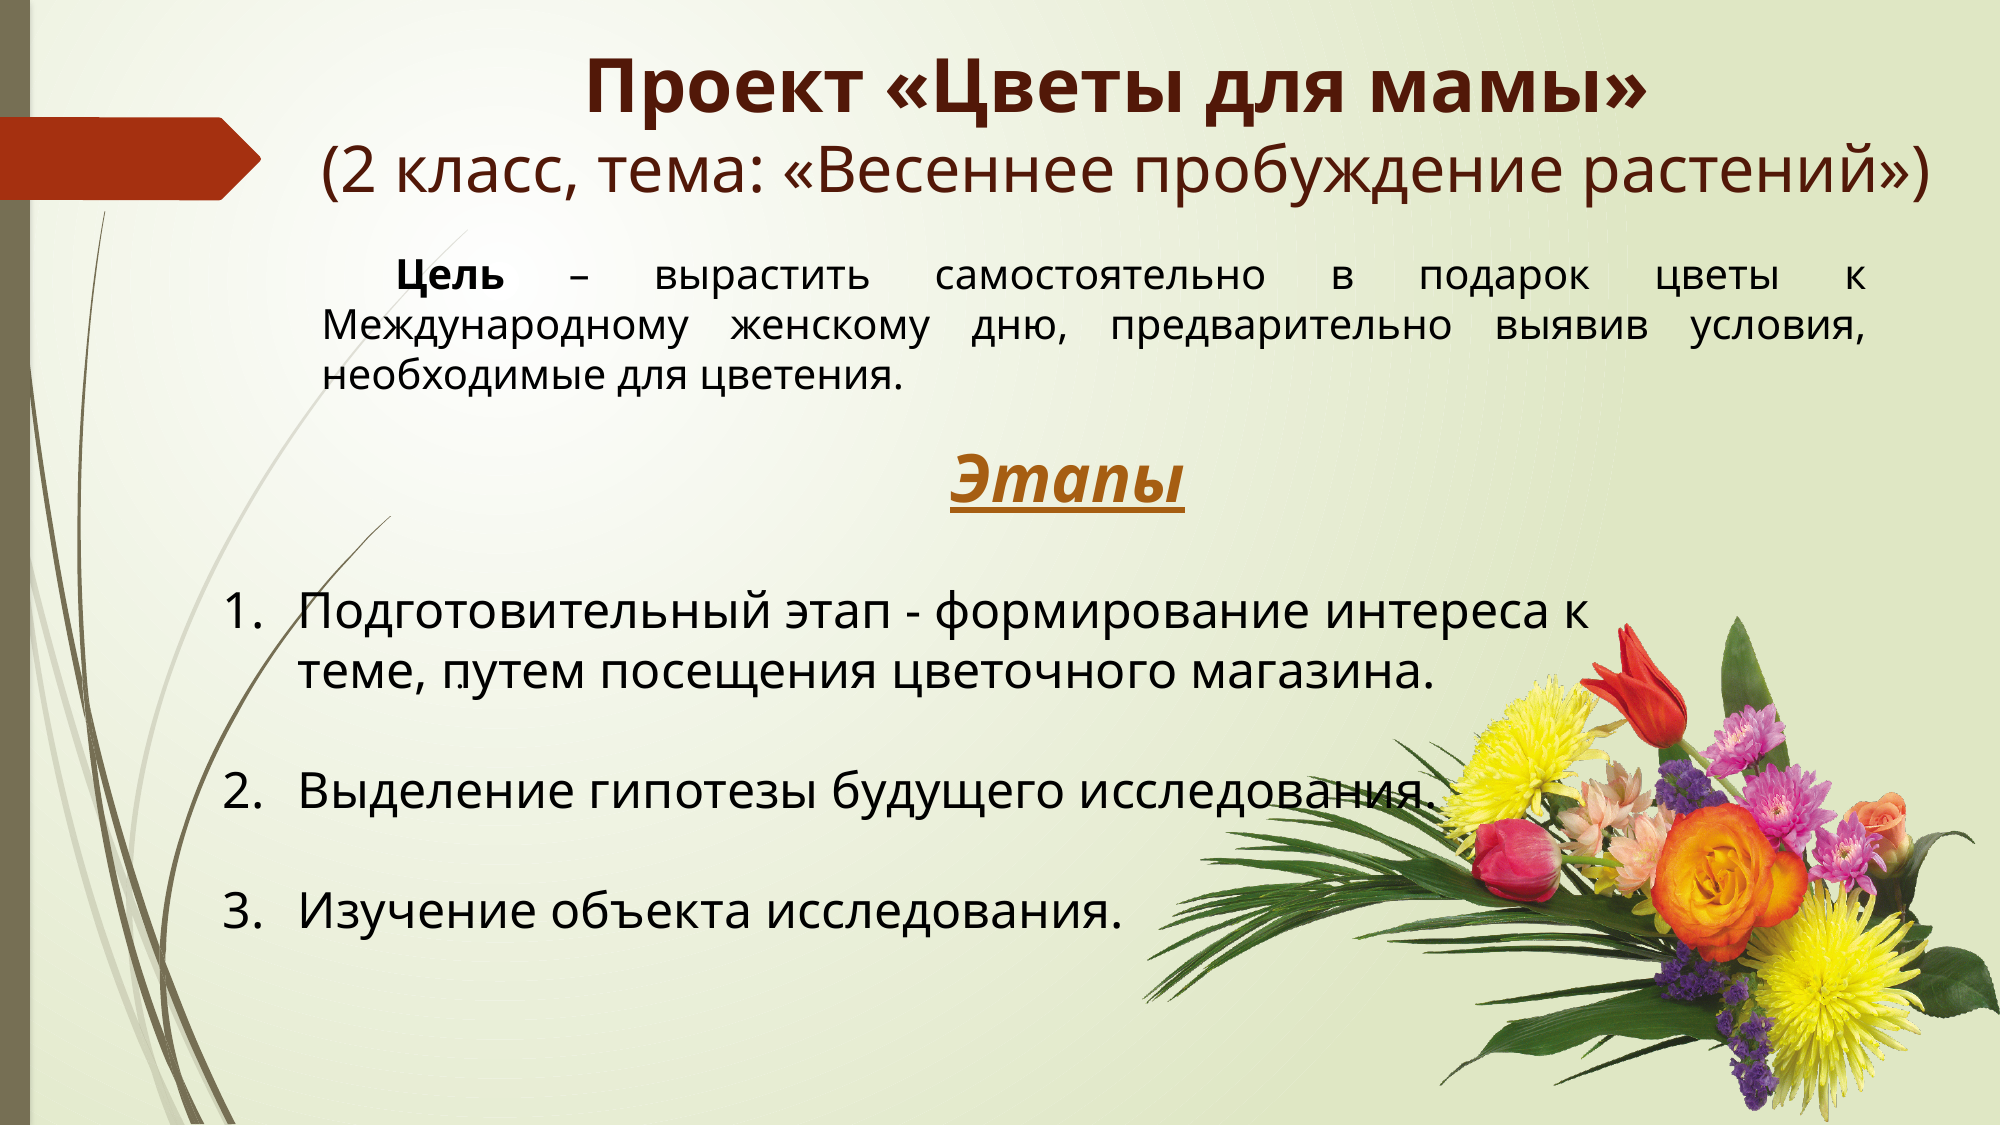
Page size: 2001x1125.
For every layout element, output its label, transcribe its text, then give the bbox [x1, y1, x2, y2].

text_box Этапы [935, 428, 1201, 524]
text_box Подготовительный этап - формирование интереса к теме, путем посещения цветочного магазина. Выделение гипотезы будущего исследования. Изучение объекта исследования. [208, 571, 1673, 992]
title Проект «Цветы для мамы» (2 класс, тема: «Весеннее пробуждение растений») [252, 30, 2000, 241]
text_box . [440, 644, 480, 704]
picture [1142, 616, 2000, 1122]
text_box Цель – вырастить самостоятельно в подарок цветы к Международному женскому дню, предварительно выявив условия, необходимые для цветения. [306, 240, 1882, 405]
